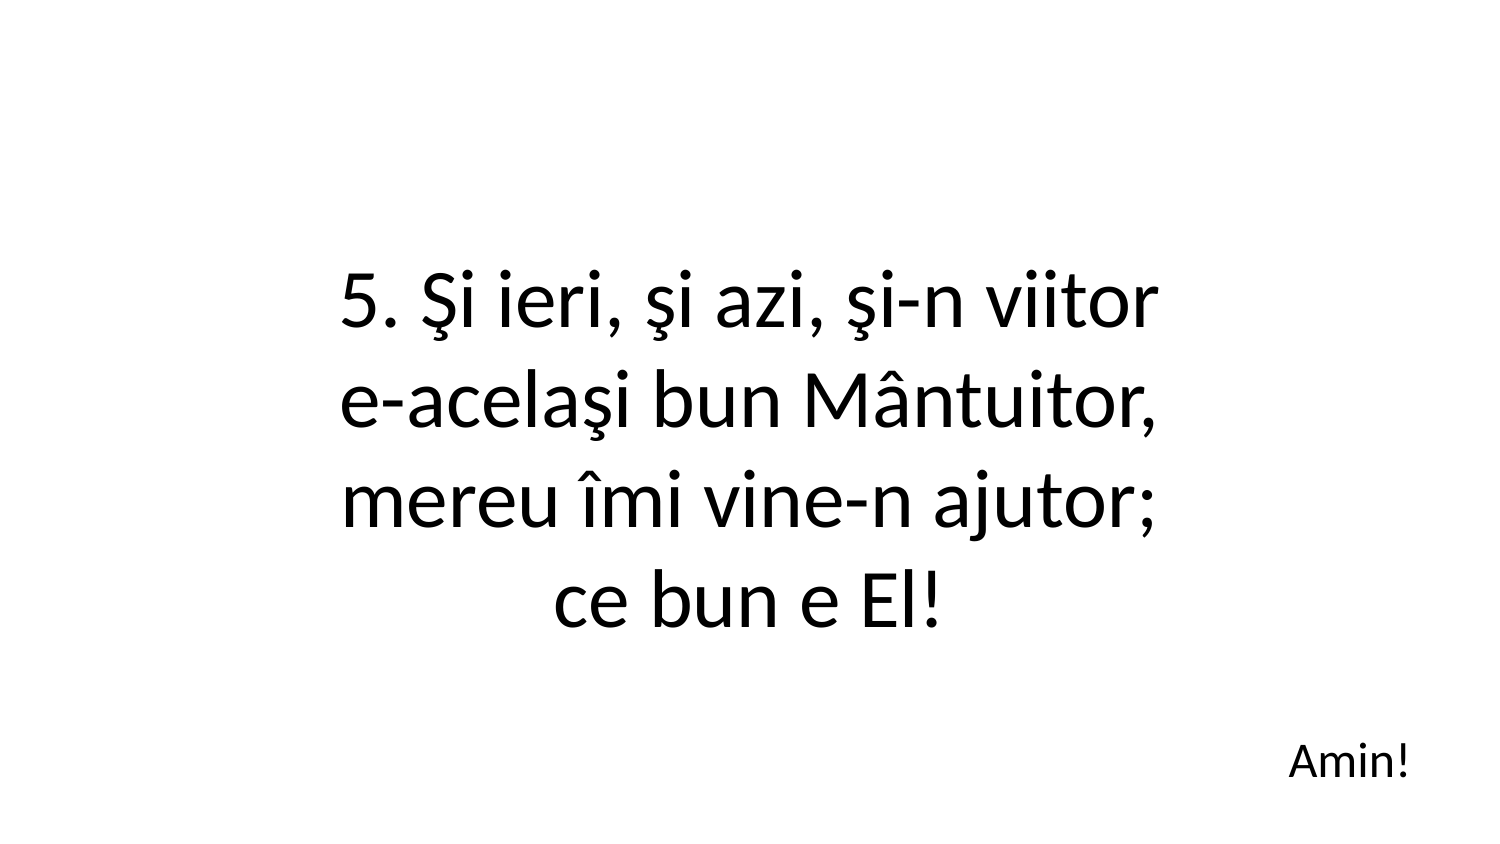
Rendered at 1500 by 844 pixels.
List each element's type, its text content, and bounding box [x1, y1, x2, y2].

text_box 5. Şi ieri, şi azi, şi-n viitor e-acelaşi bun Mântuitor, mereu îmi vine-n ajutor; ce bun e El! [323, 192, 1177, 652]
text_box Amin! [1273, 674, 1427, 795]
